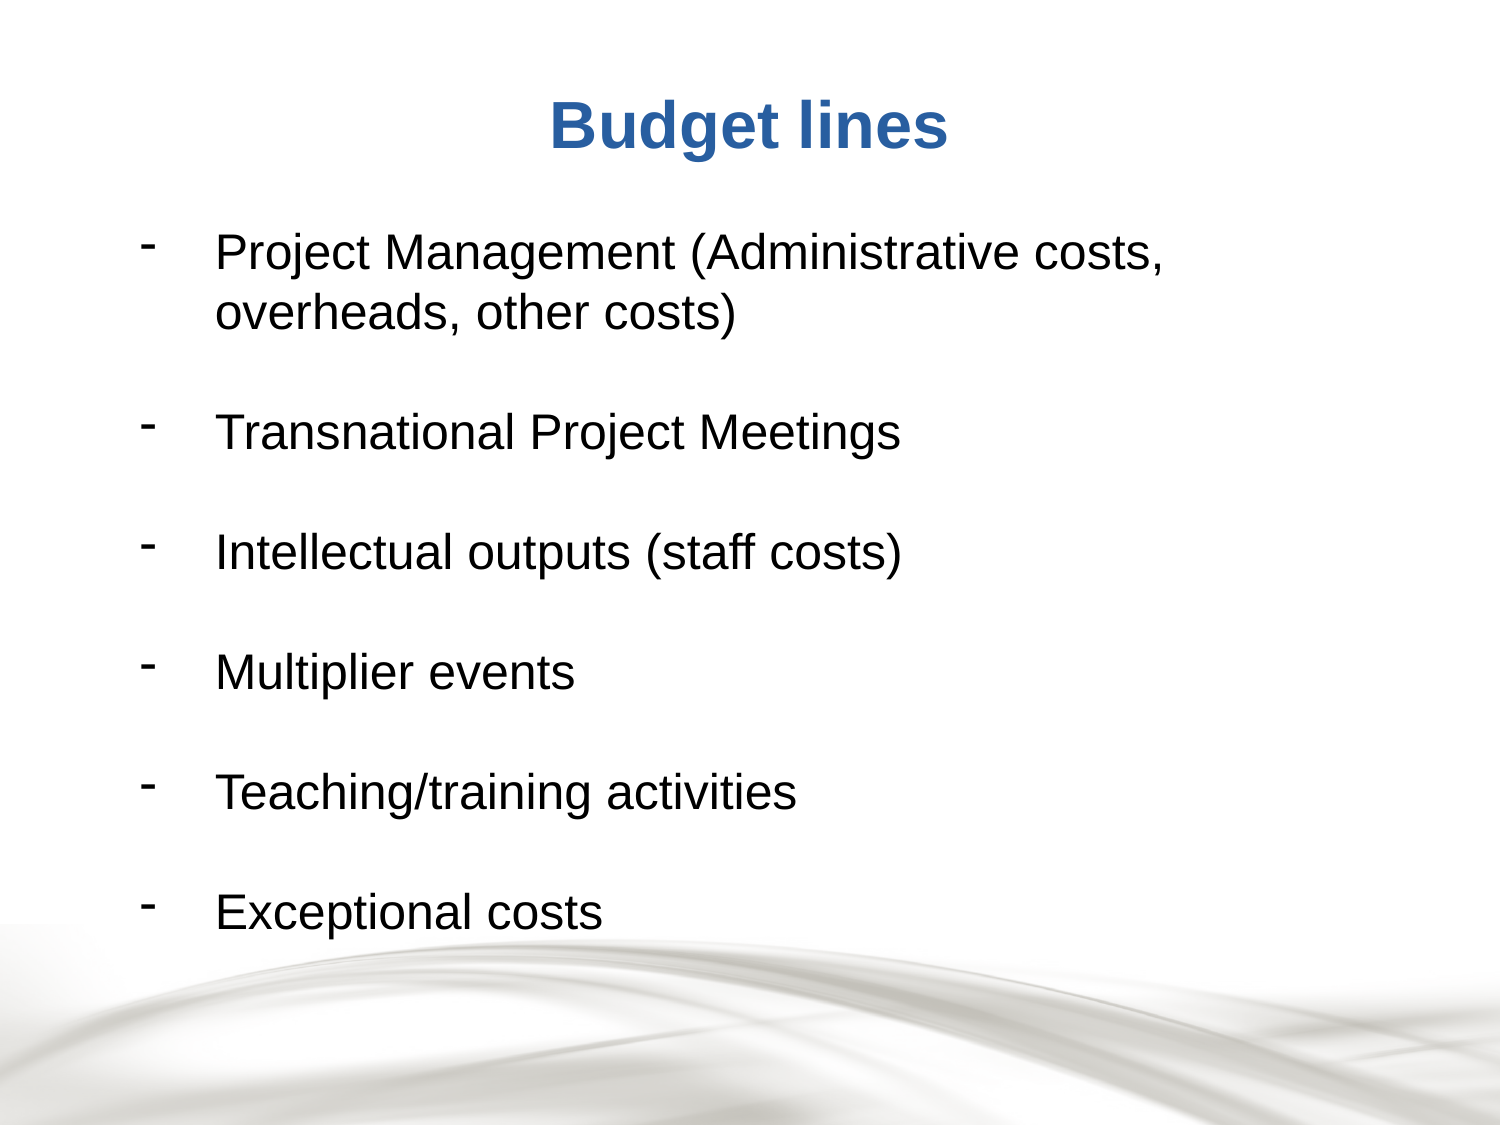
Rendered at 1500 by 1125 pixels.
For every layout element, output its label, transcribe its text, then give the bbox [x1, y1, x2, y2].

text_box Budget lines [112, 74, 1388, 170]
picture [0, 924, 1500, 1125]
text_box Project Management (Administrative costs, overheads, other costs) Transnational Project Meetings Intellectual outputs (staff costs) Multiplier events Teaching/training activities Exceptional costs [125, 212, 1375, 923]
